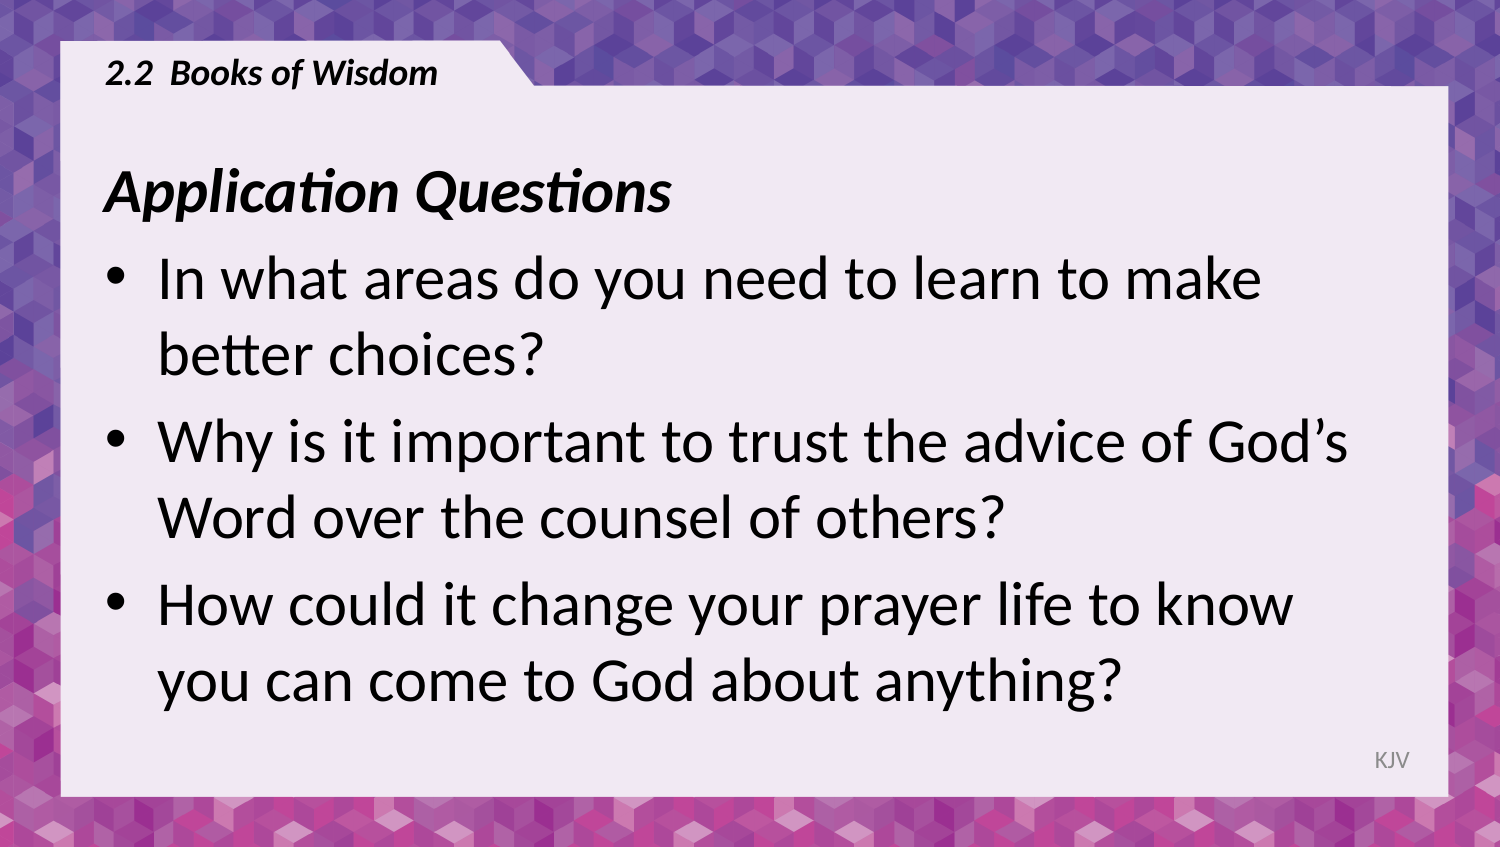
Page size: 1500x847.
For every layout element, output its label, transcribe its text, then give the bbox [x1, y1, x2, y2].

title 2.2 Books of Wisdom [89, 33, 1420, 108]
picture [0, 0, 1500, 847]
list Application Questions In what areas do you need to learn to make better choices? Why is it important to trust the advice of God’s Word over the counsel of others? How could it change your prayer life to know you can come to God about anything? [89, 141, 1403, 722]
footer KJV [950, 736, 1425, 782]
